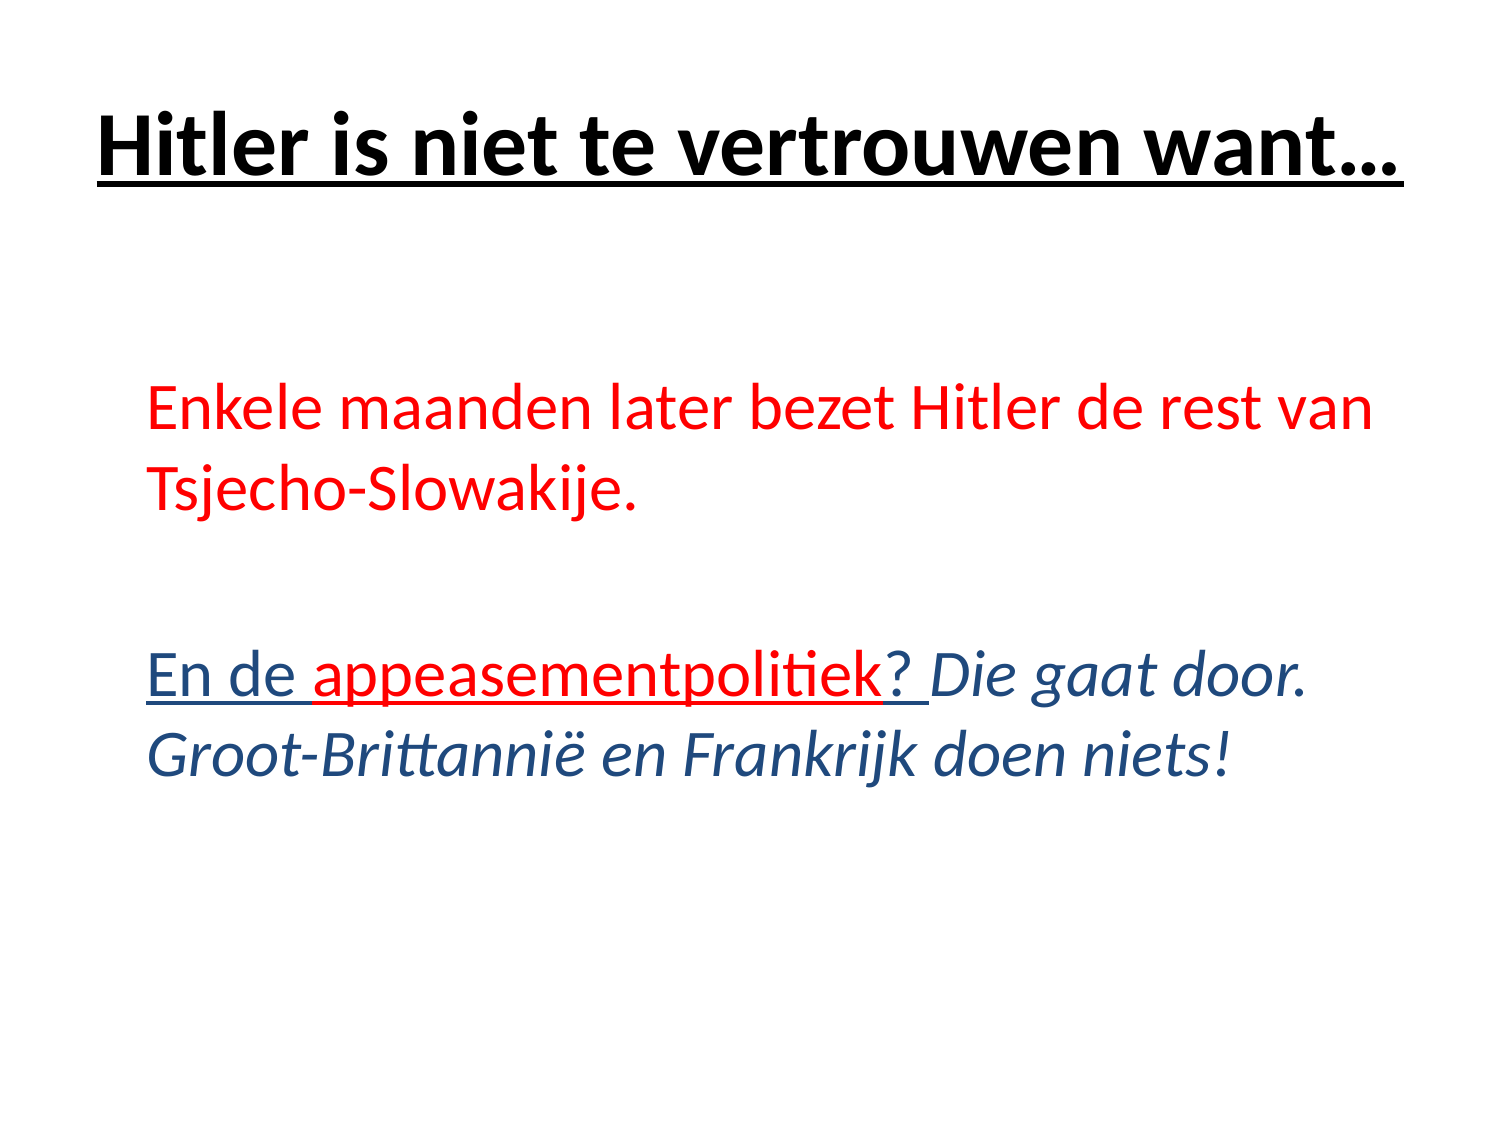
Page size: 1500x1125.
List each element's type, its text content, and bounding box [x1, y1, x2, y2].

list Enkele maanden later bezet Hitler de rest van Tsjecho-Slowakije. En de appeasementpolitiek? Die gaat door. Groot-Brittannië en Frankrijk doen niets! [75, 262, 1425, 1005]
title Hitler is niet te vertrouwen want… [75, 45, 1425, 233]
